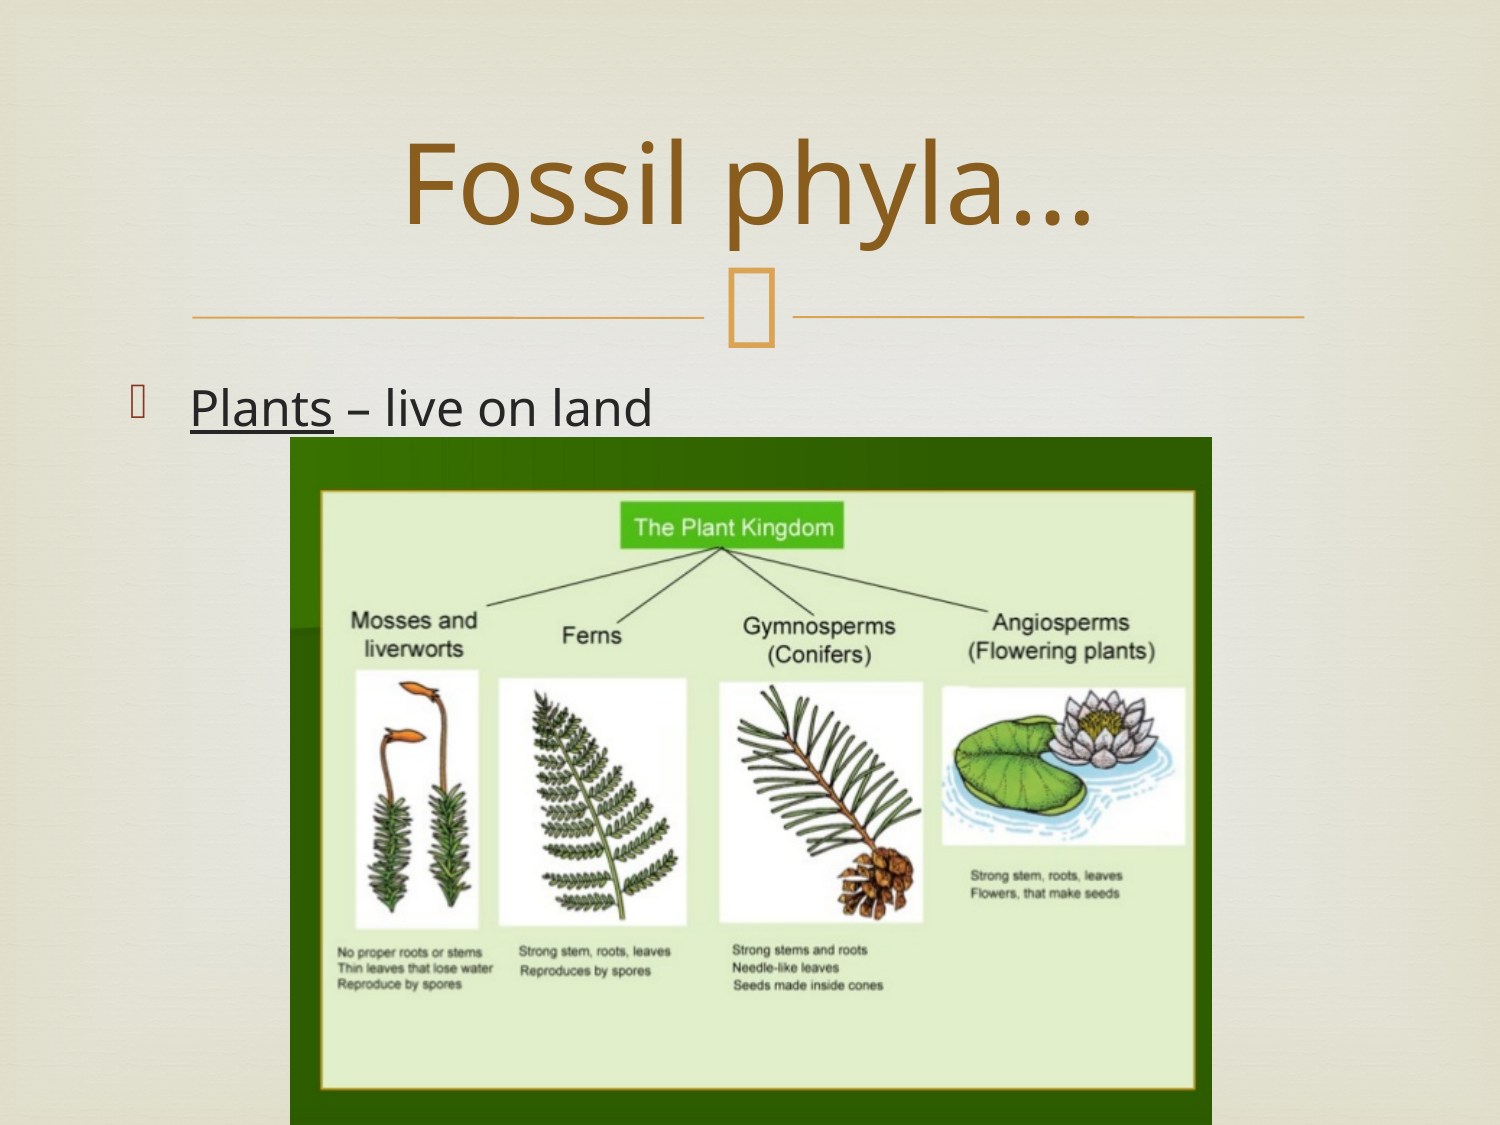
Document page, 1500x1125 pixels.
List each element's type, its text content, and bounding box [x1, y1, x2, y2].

list Plants – live on land [114, 368, 1386, 1005]
title Fossil phyla… [112, 93, 1386, 267]
picture [289, 436, 1212, 1125]
